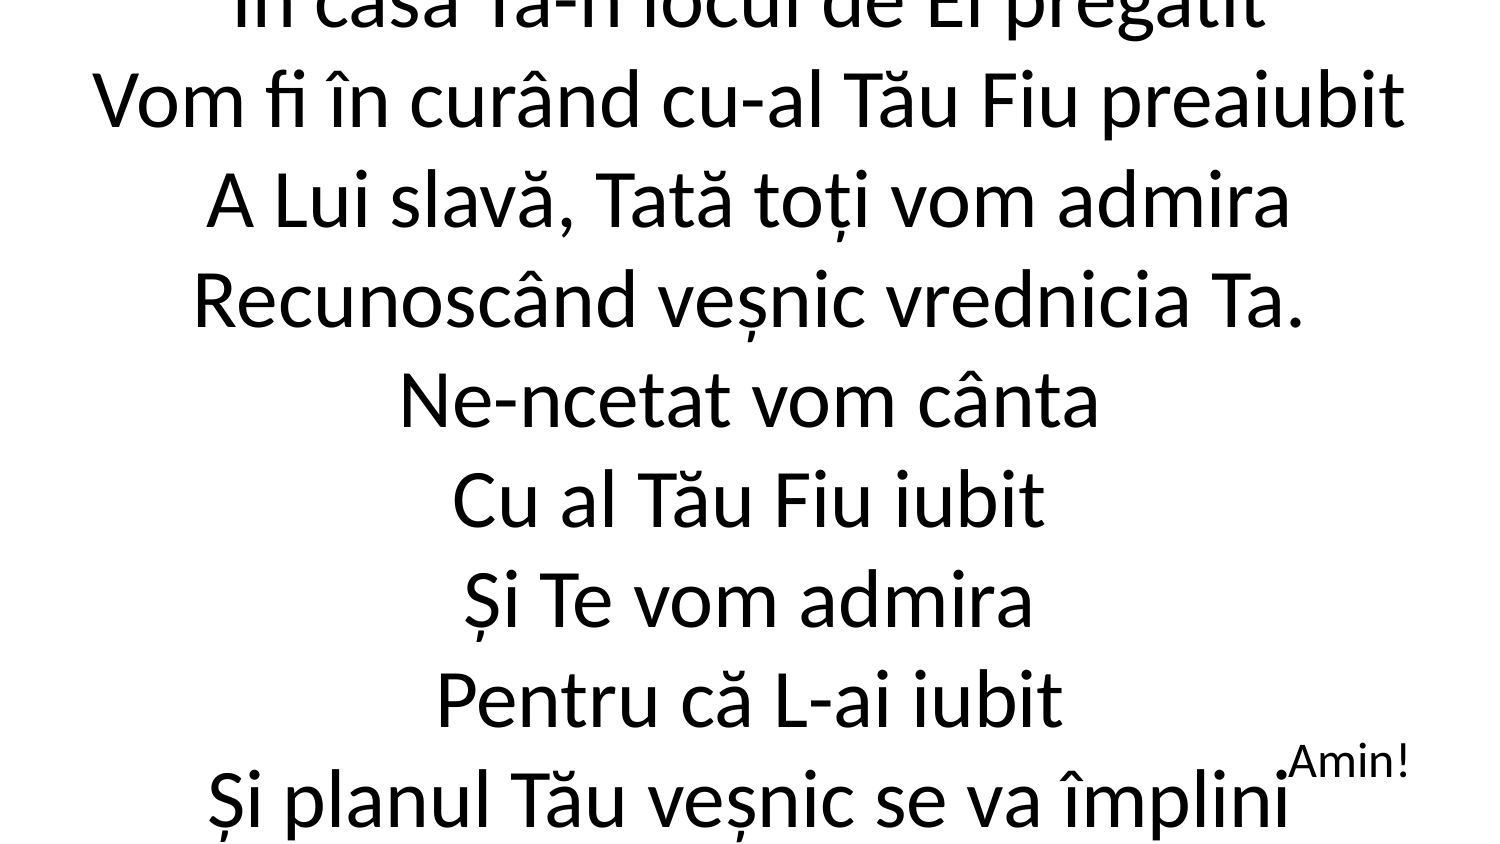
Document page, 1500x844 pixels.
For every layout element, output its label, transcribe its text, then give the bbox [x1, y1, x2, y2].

text_box În casa Ta-n locul de El pregătit Vom fi în curând cu-al Tău Fiu preaiubit A Lui slavă, Tată toți vom admira Recunoscând veșnic vrednicia Ta. Ne-ncetat vom cânta Cu al Tău Fiu iubit Și Te vom admira Pentru că L-ai iubit Și planul Tău veșnic se va împlini Tu vei fi totul și în toți pe vecii. [77, 0, 1423, 844]
text_box Amin! [1273, 674, 1427, 795]
